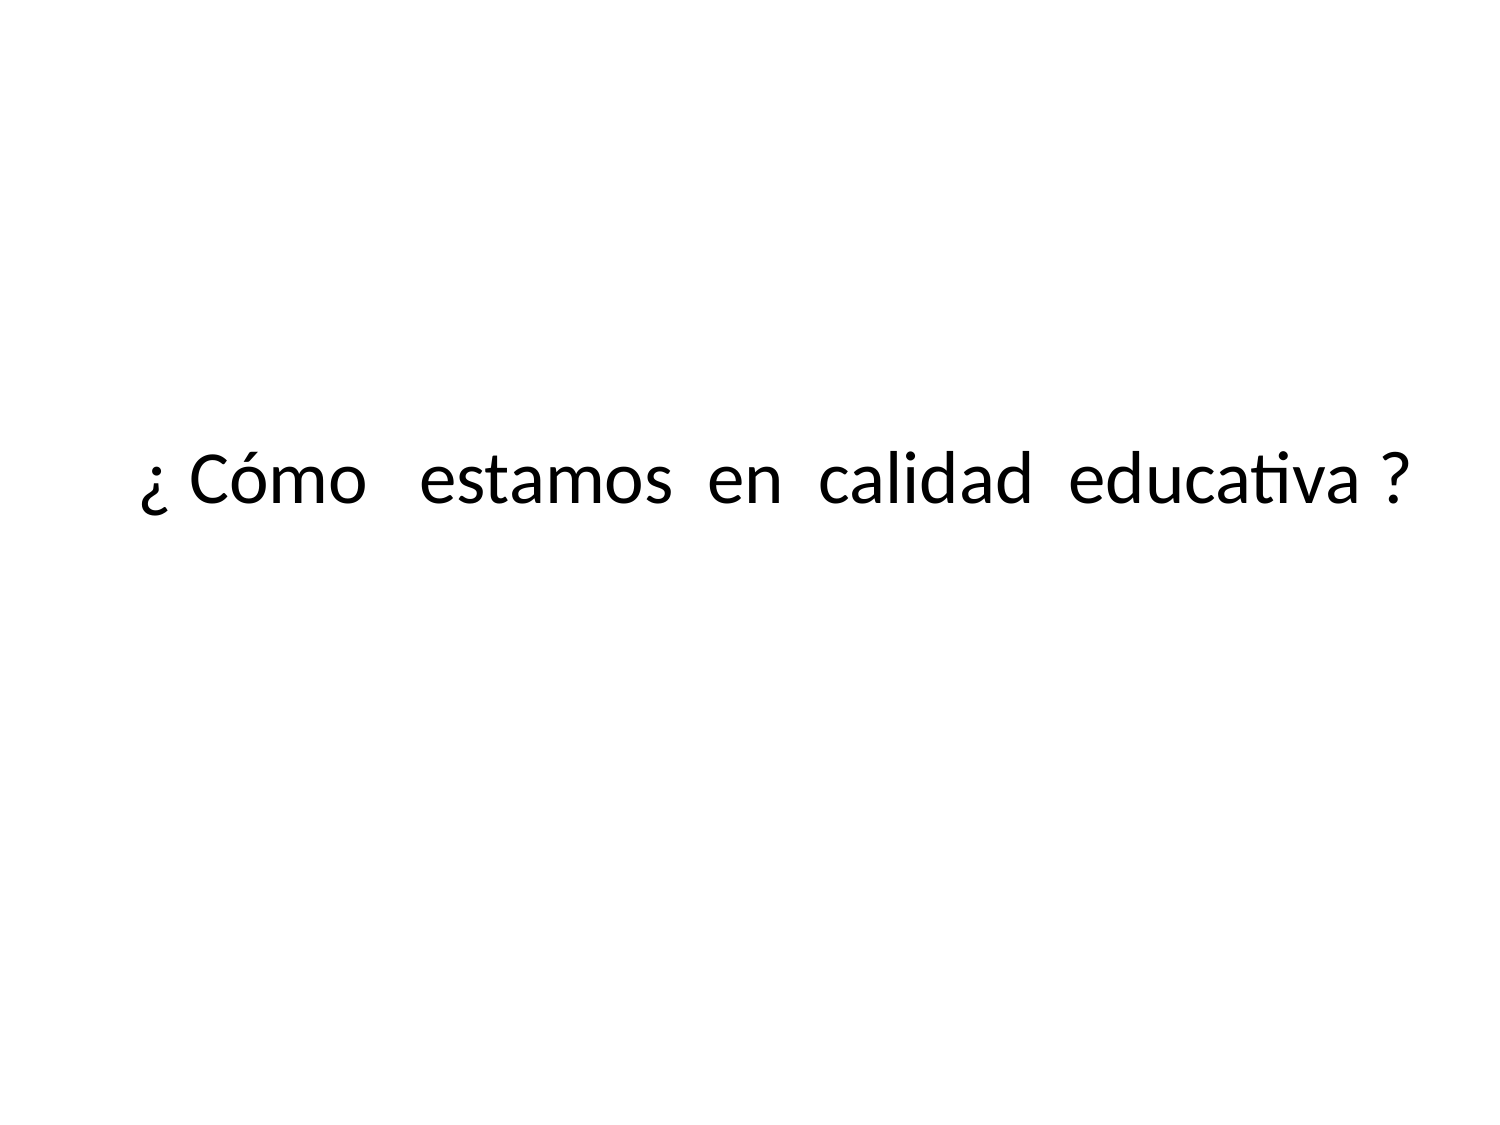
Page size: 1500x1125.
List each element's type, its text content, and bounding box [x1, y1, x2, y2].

text_box ¿ Cómo estamos en calidad educativa ? [122, 421, 1430, 526]
